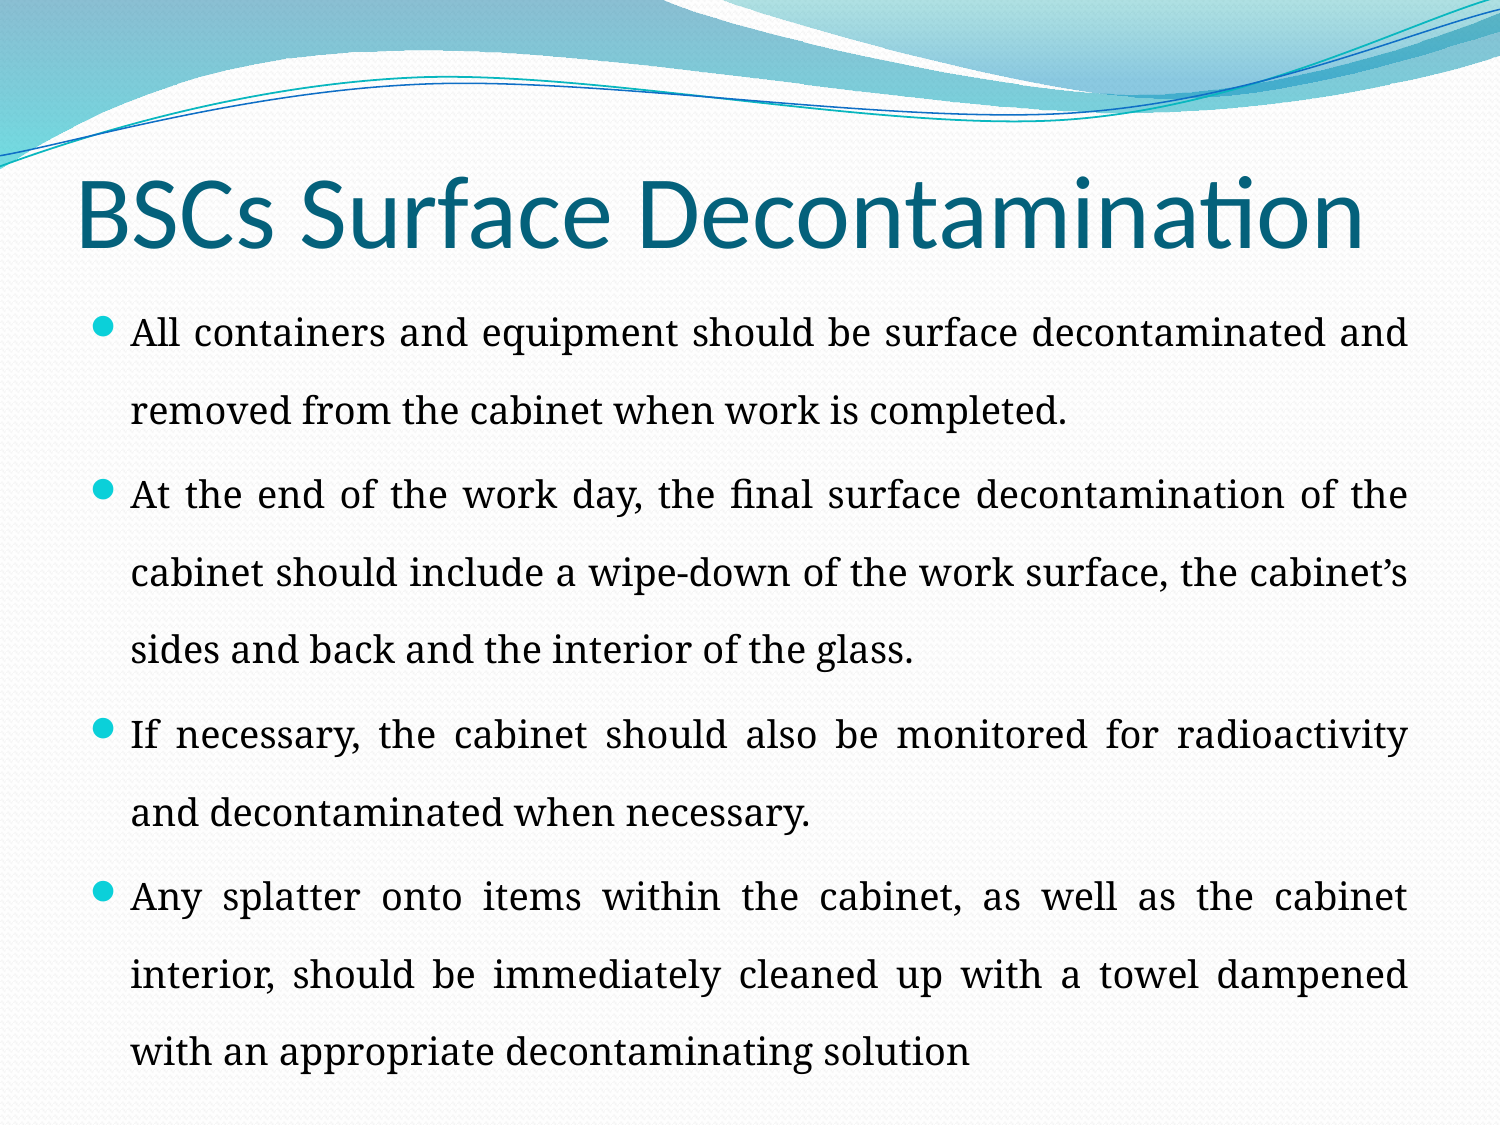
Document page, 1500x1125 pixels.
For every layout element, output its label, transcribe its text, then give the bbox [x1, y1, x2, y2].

list All containers and equipment should be surface decontaminated and removed from the cabinet when work is completed. At the end of the work day, the final surface decontamination of the cabinet should include a wipe-down of the work surface, the cabinet’s sides and back and the interior of the glass. If necessary, the cabinet should also be monitored for radioactivity and decontaminated when necessary. Any splatter onto items within the cabinet, as well as the cabinet interior, should be immediately cleaned up with a towel dampened with an appropriate decontaminating solution [75, 269, 1425, 1090]
title BSCs Surface Decontamination [75, 93, 1425, 269]
